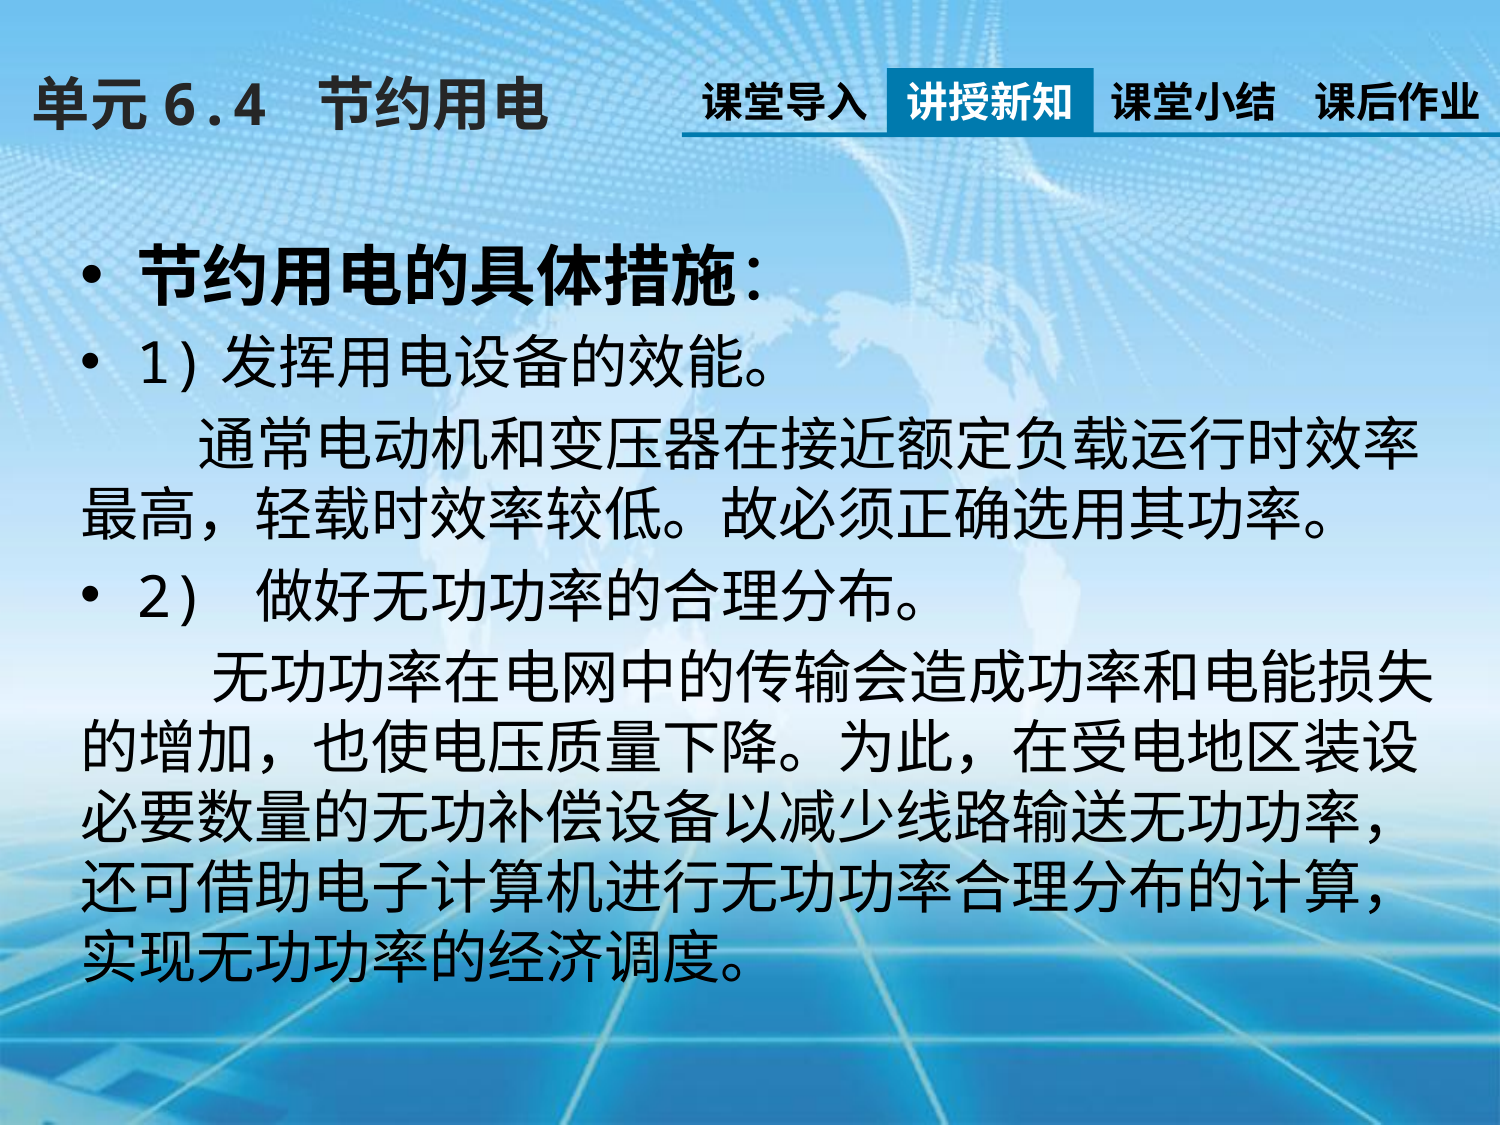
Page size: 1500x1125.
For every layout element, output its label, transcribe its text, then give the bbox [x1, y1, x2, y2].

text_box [16, 59, 1500, 146]
text_box 节约用电的具体措施： 1)发挥用电设备的效能。 通常电动机和变压器在接近额定负载运行时效率最高，轻载时效率较低。故必须正确选用其功率。 2) 做好无功功率的合理分布。 无功功率在电网中的传输会造成功率和电能损失的增加，也使电压质量下降。为此，在受电地区装设必要数量的无功补偿设备以减少线路输送无功功率，还可借助电子计算机进行无功功率合理分布的计算，实现无功功率的经济调度。 [65, 226, 1452, 1034]
picture [0, 0, 1500, 1125]
